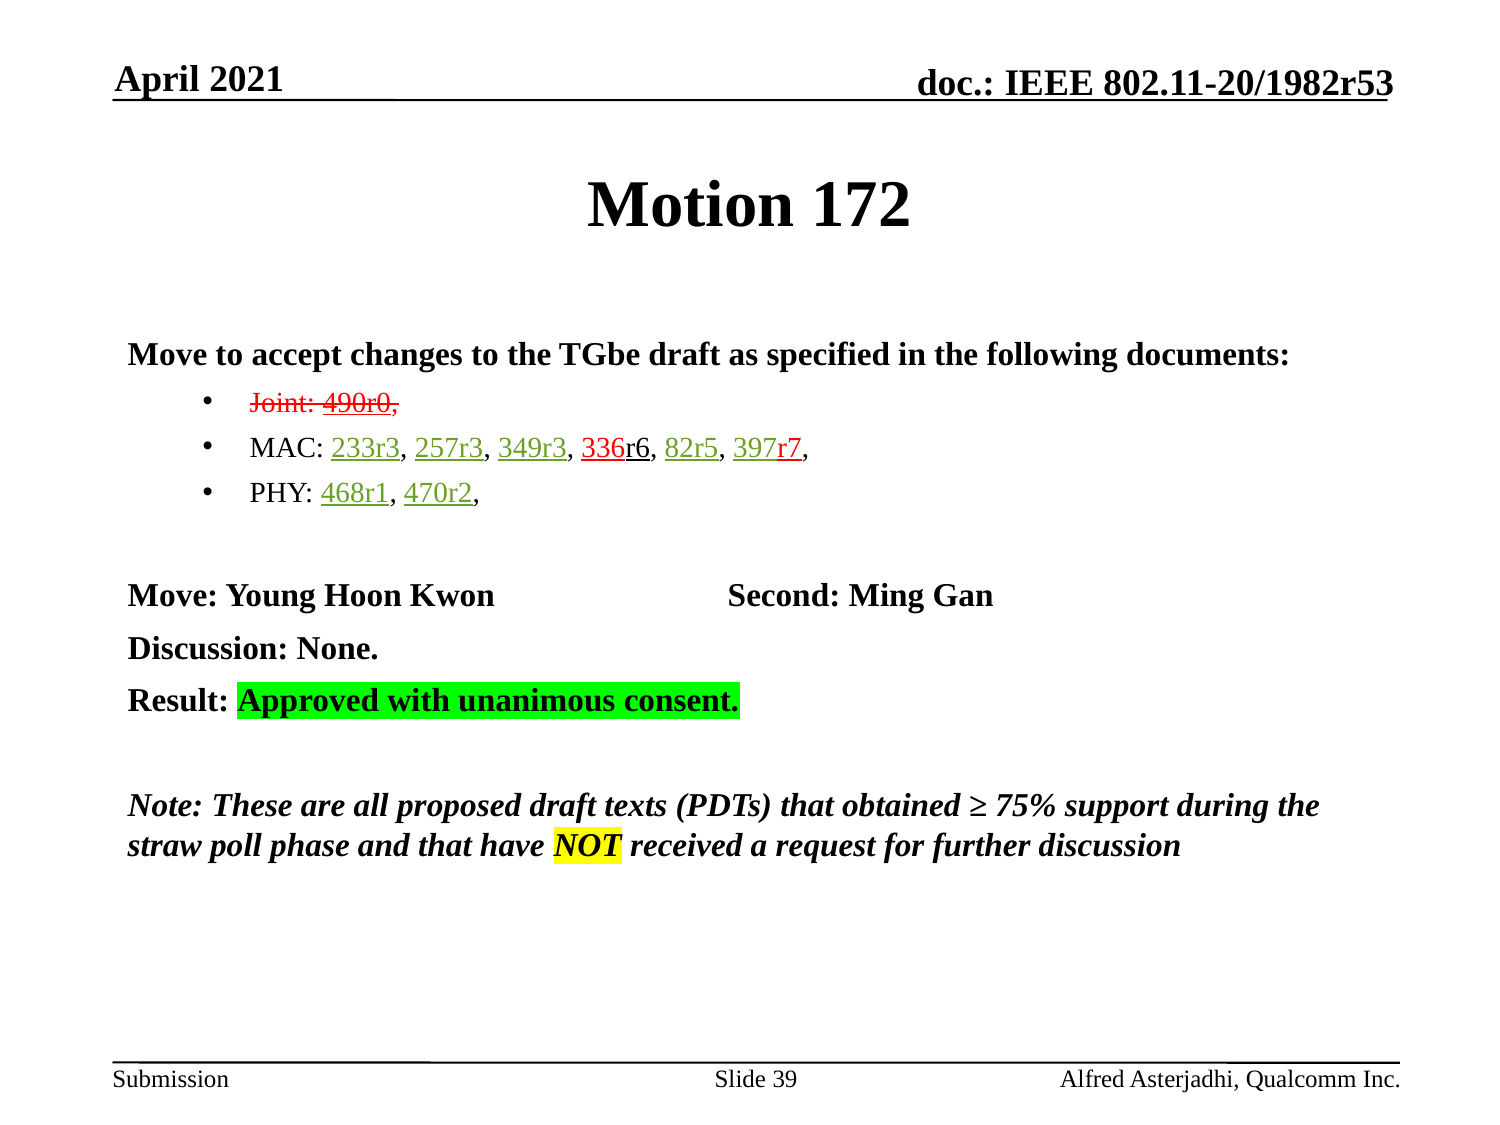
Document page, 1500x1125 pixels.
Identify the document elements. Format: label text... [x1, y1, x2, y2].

list Move to accept changes to the TGbe draft as specified in the following documents: Joint: 490r0, MAC: 233r3, 257r3, 349r3, 336r6, 82r5, 397r7, PHY: 468r1, 470r2, Move: Young Hoon Kwon Second: Ming Gan Discussion: None. Result: Approved with unanimous consent. Note: These are all proposed draft texts (PDTs) that obtained ≥ 75% support during the straw poll phase and that have NOT received a request for further discussion [112, 324, 1388, 1000]
title Motion 172 [112, 112, 1388, 288]
footer Alfred Asterjadhi, Qualcomm Inc. [878, 1061, 1402, 1093]
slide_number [114, 54, 423, 100]
slide_number Slide 39 [712, 1061, 800, 1123]
